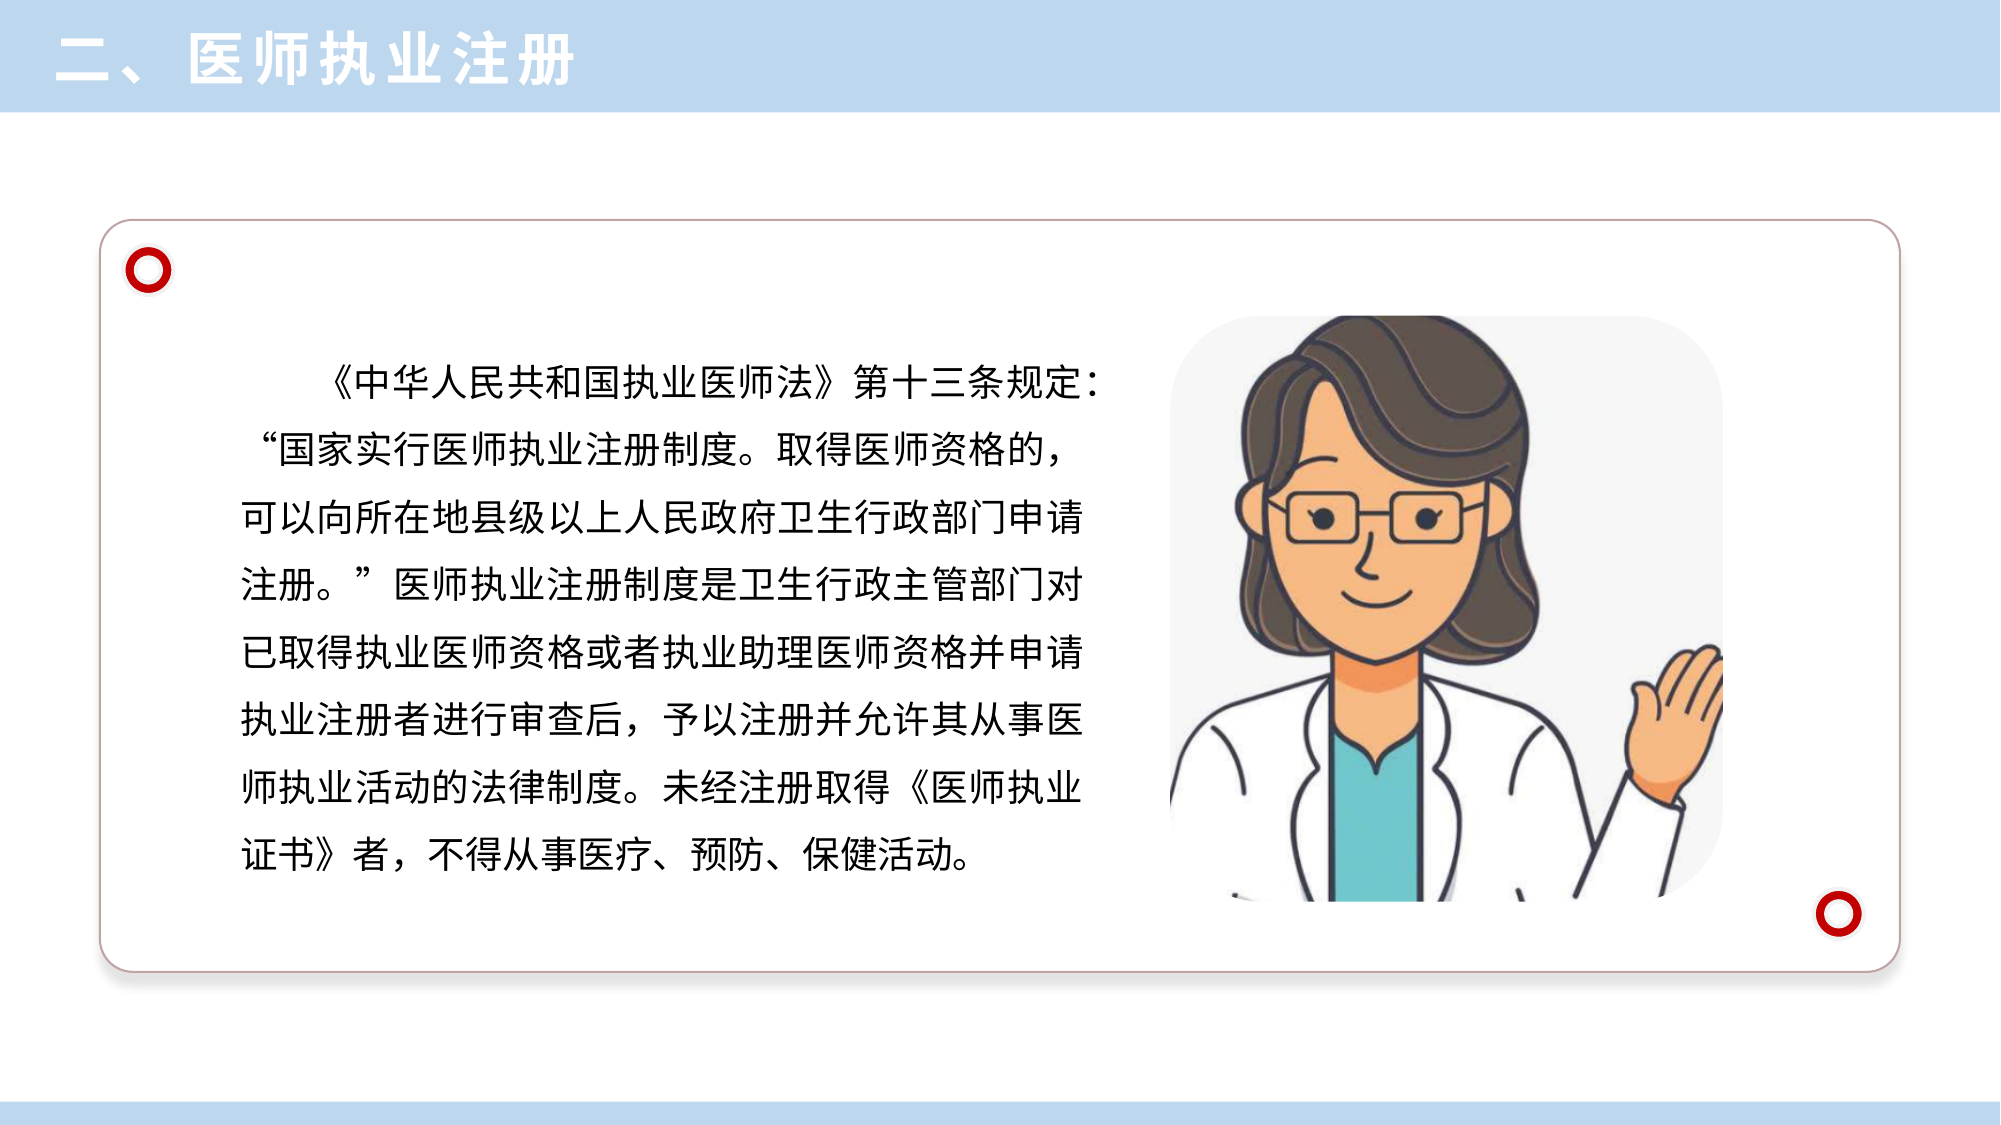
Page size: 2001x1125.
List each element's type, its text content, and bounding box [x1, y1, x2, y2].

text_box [99, 219, 1900, 972]
text_box 二、医师执业注册 [41, 16, 589, 98]
picture [1170, 315, 1723, 902]
